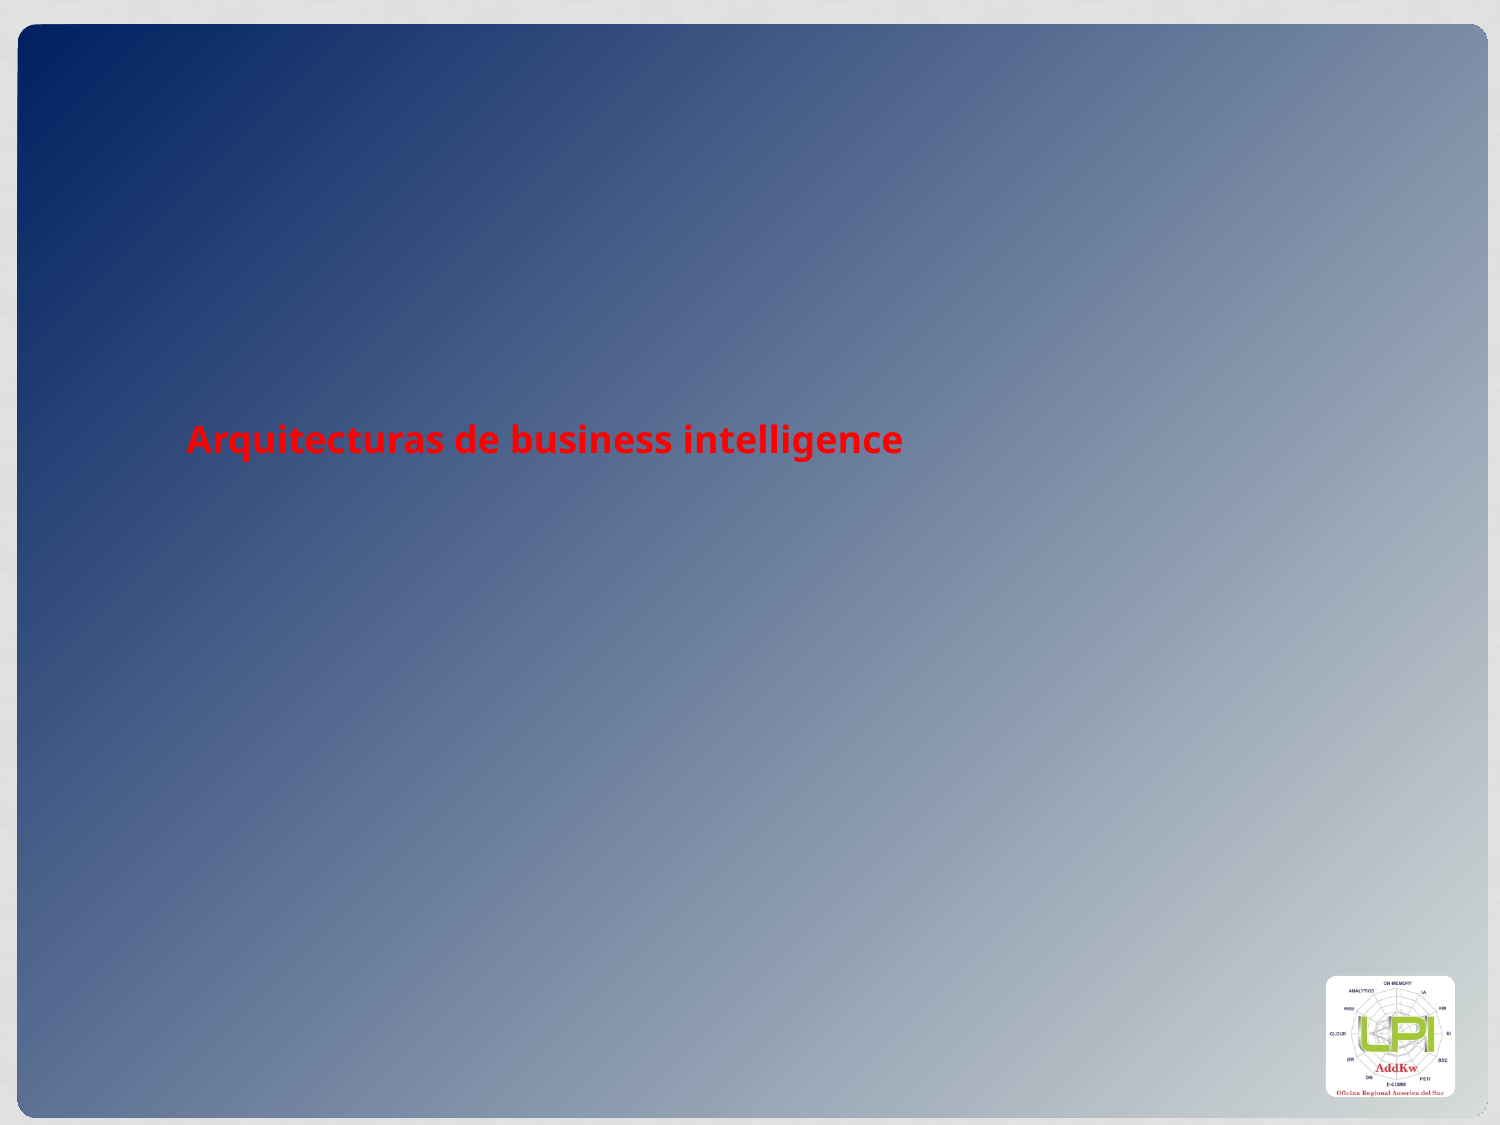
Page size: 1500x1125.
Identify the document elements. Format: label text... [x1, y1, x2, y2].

title Arquitecturas de business intelligence [171, 408, 1259, 609]
picture [1325, 975, 1455, 1097]
